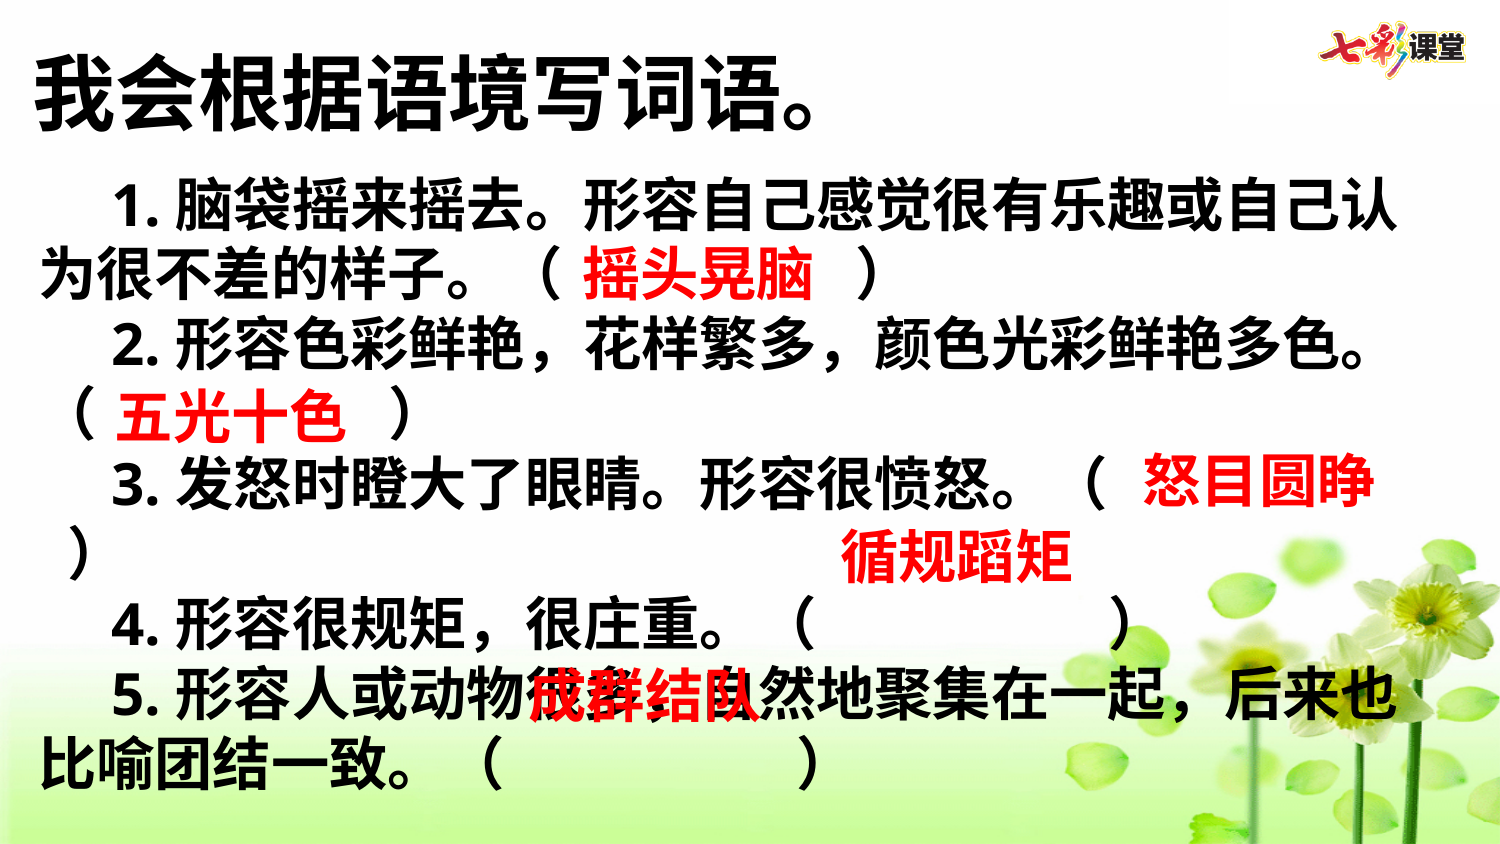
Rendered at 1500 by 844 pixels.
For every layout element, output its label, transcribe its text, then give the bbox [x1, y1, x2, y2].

text_box 怒目圆睁 [1128, 436, 1424, 522]
text_box 1.脑袋摇来摇去。形容自己感觉很有乐趣或自己认为很不差的样子。（ ） 2.形容色彩鲜艳，花样繁多，颜色光彩鲜艳多色。（ ） 3.发怒时瞪大了眼睛。形容很愤怒。（ ） 4.形容很规矩，很庄重。（ ） 5.形容人或动物很多，自然地聚集在一起，后来也比喻团结一致。（ ） [23, 160, 1459, 805]
text_box 五光十色 [100, 372, 432, 458]
text_box 循规蹈矩 [825, 513, 1110, 598]
text_box 我会根据语境写词语。 [17, 34, 892, 149]
text_box 摇头晃脑 [567, 229, 863, 315]
picture [0, 0, 1500, 844]
text_box 成群结队 [513, 651, 810, 737]
